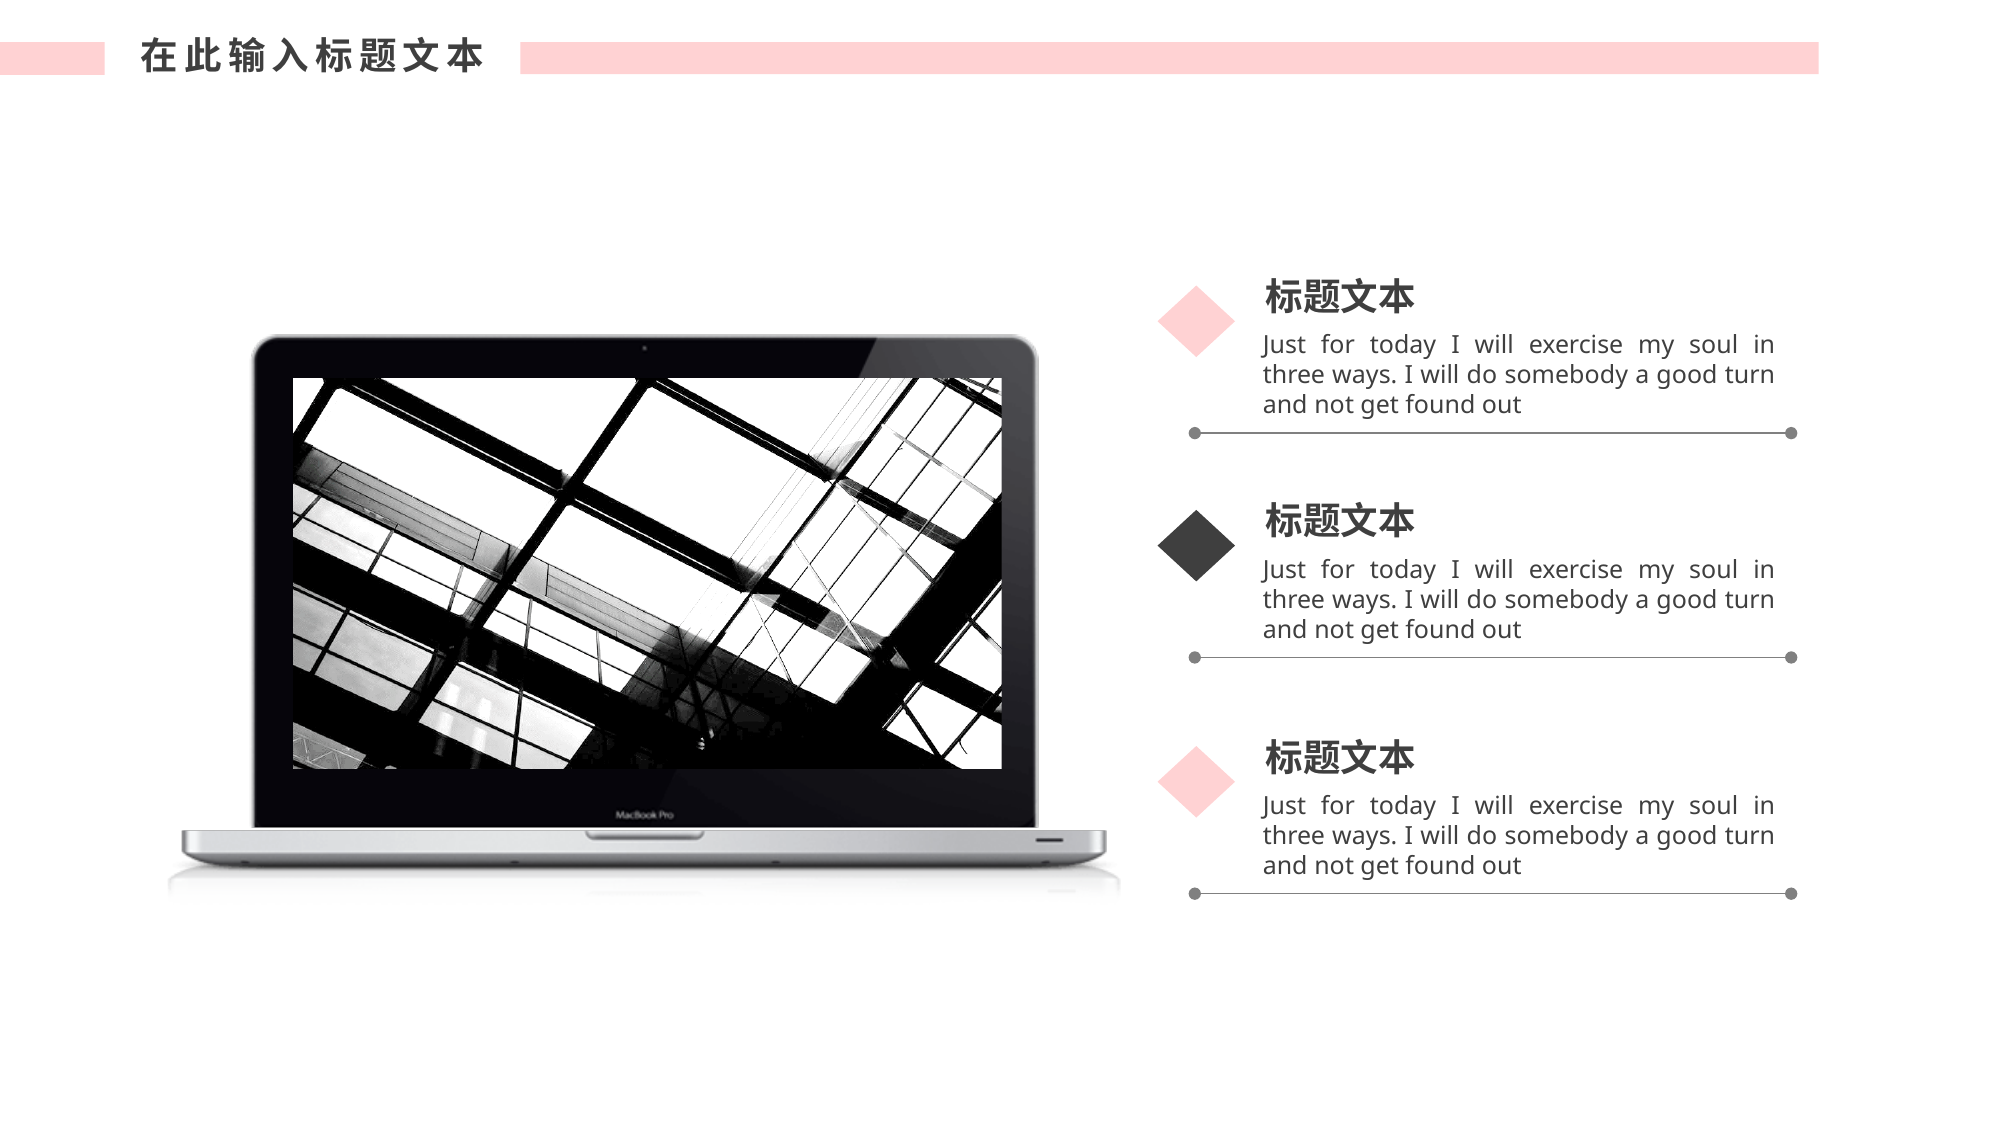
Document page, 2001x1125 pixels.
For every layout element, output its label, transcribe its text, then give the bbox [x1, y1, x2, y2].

text_box Just for today I will exercise my soul in three ways. I will do somebody a good turn and not get found out [1248, 545, 1792, 651]
text_box [1155, 508, 1238, 583]
text_box Just for today I will exercise my soul in three ways. I will do somebody a good turn and not get found out [1248, 781, 1792, 887]
text_box Just for today I will exercise my soul in three ways. I will do somebody a good turn and not get found out [1248, 321, 1792, 427]
text_box [1155, 744, 1238, 820]
text_box 标题文本 [1250, 490, 1432, 545]
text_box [142, 300, 1147, 906]
text_box 标题文本 [1250, 726, 1432, 781]
text_box 标题文本 [1250, 265, 1432, 321]
text_box [1155, 283, 1238, 359]
